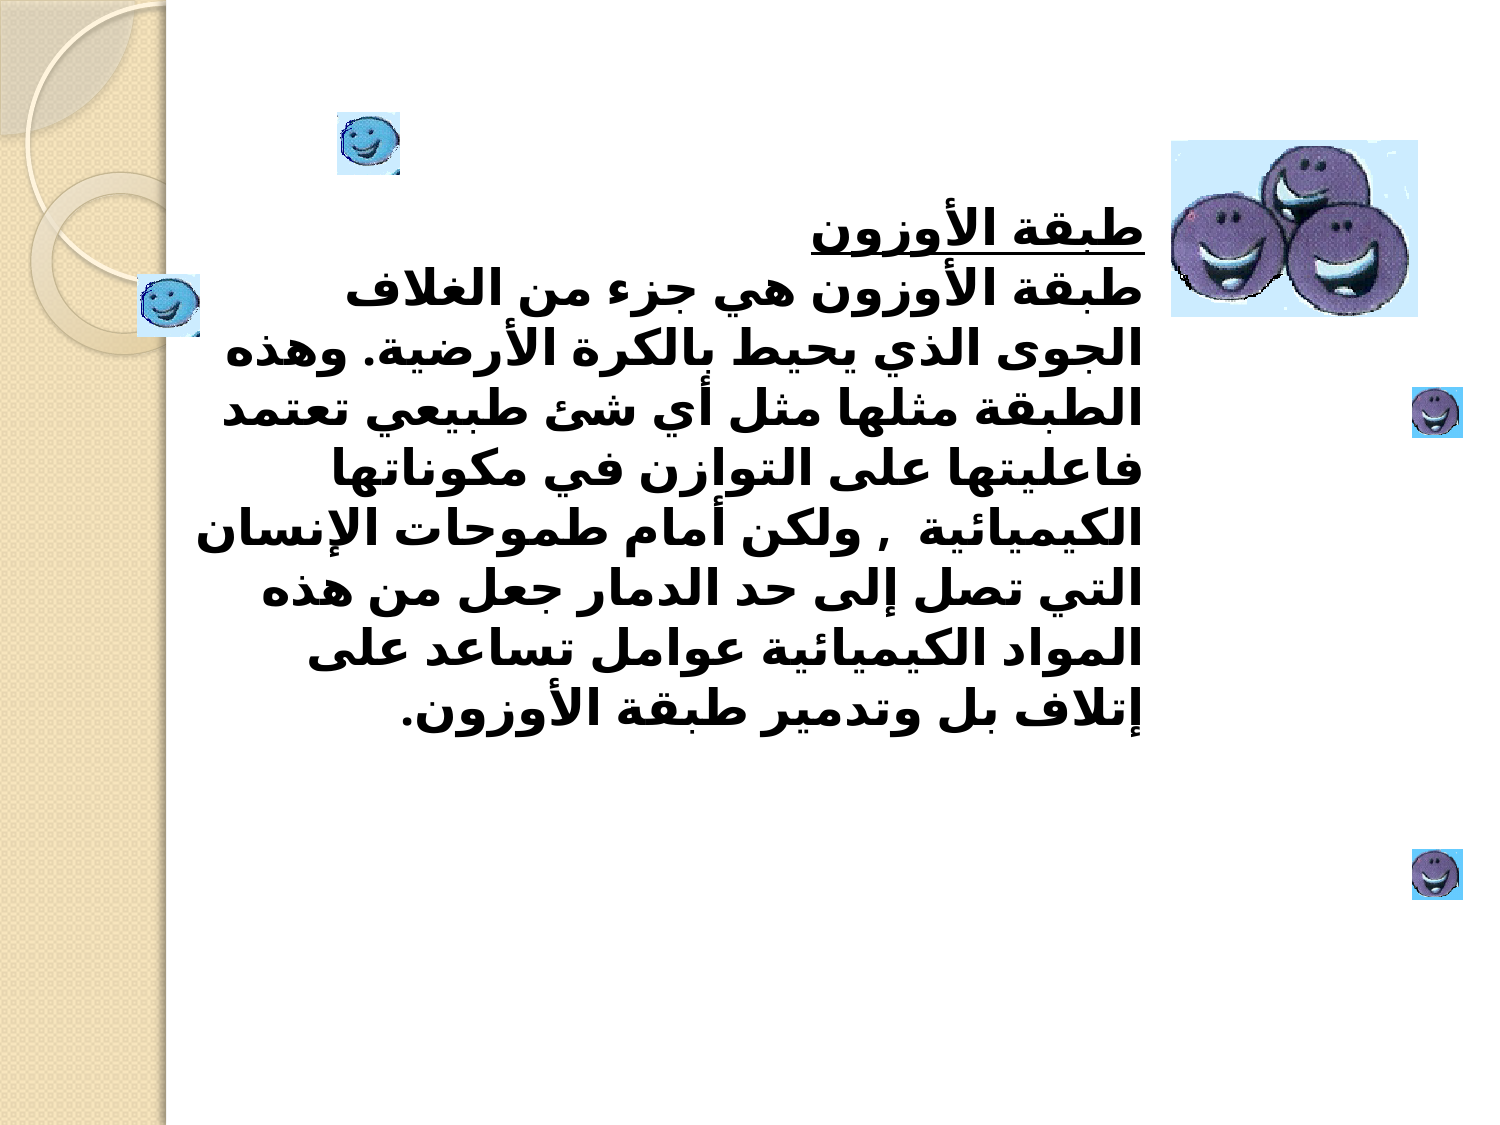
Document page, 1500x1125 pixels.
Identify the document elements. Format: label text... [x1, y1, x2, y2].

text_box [1412, 849, 1463, 901]
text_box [137, 274, 201, 337]
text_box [337, 112, 401, 175]
text_box طبقة الأوزون طبقة الأوزون هي جزء من الغلاف الجوى الذي يحيط بالكرة الأرضية. وهذه الطبقة مثلها مثل أي شئ طبيعي تعتمد فاعليتها على التوازن في مكوناتها الكيميائية , ولكن أمام طموحات الإنسان التي تصل إلى حد الدمار جعل من هذه المواد الكيميائية عوامل تساعد على إتلاف بل وتدمير طبقة الأوزون. [175, 187, 1161, 770]
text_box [1171, 140, 1419, 317]
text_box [1412, 387, 1463, 438]
